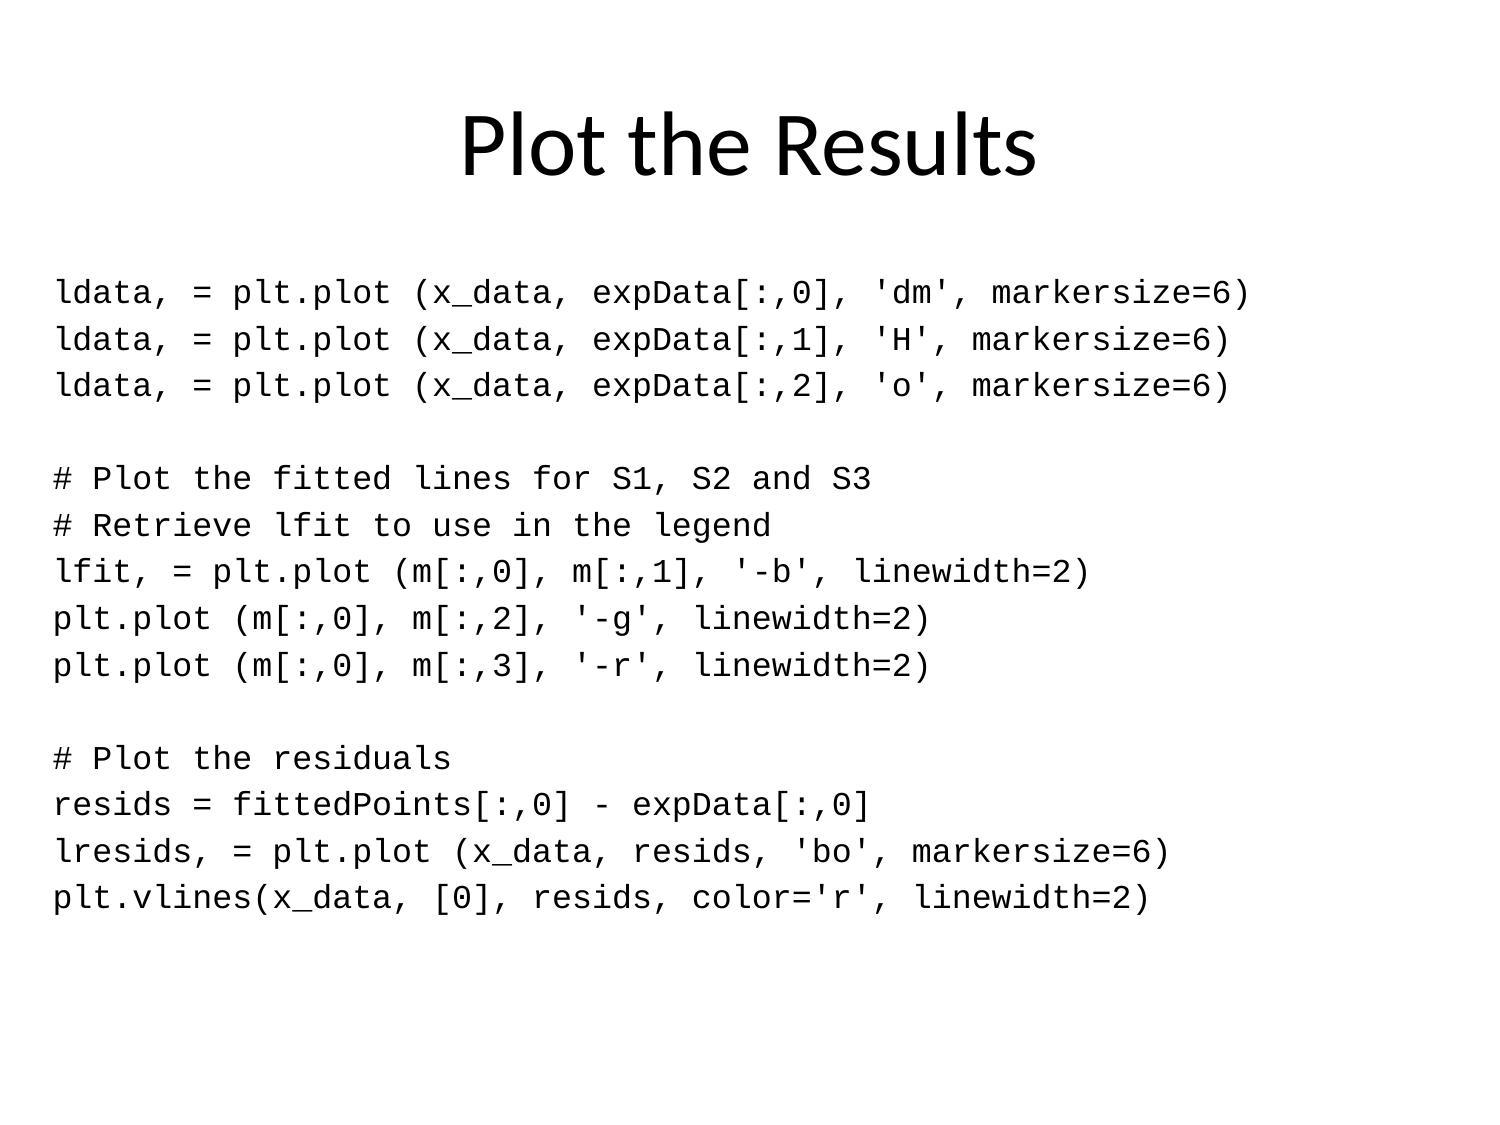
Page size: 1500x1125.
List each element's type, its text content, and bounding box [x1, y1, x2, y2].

list ldata, = plt.plot (x_data, expData[:,0], 'dm', markersize=6) ldata, = plt.plot (x_data, expData[:,1], 'H', markersize=6) ldata, = plt.plot (x_data, expData[:,2], 'o', markersize=6) # Plot the fitted lines for S1, S2 and S3 # Retrieve lfit to use in the legend lfit, = plt.plot (m[:,0], m[:,1], '-b', linewidth=2) plt.plot (m[:,0], m[:,2], '-g', linewidth=2) plt.plot (m[:,0], m[:,3], '-r', linewidth=2) # Plot the residuals resids = fittedPoints[:,0] - expData[:,0] lresids, = plt.plot (x_data, resids, 'bo', markersize=6) plt.vlines(x_data, [0], resids, color='r', linewidth=2) [37, 262, 1463, 1005]
title Plot the Results [75, 45, 1425, 233]
